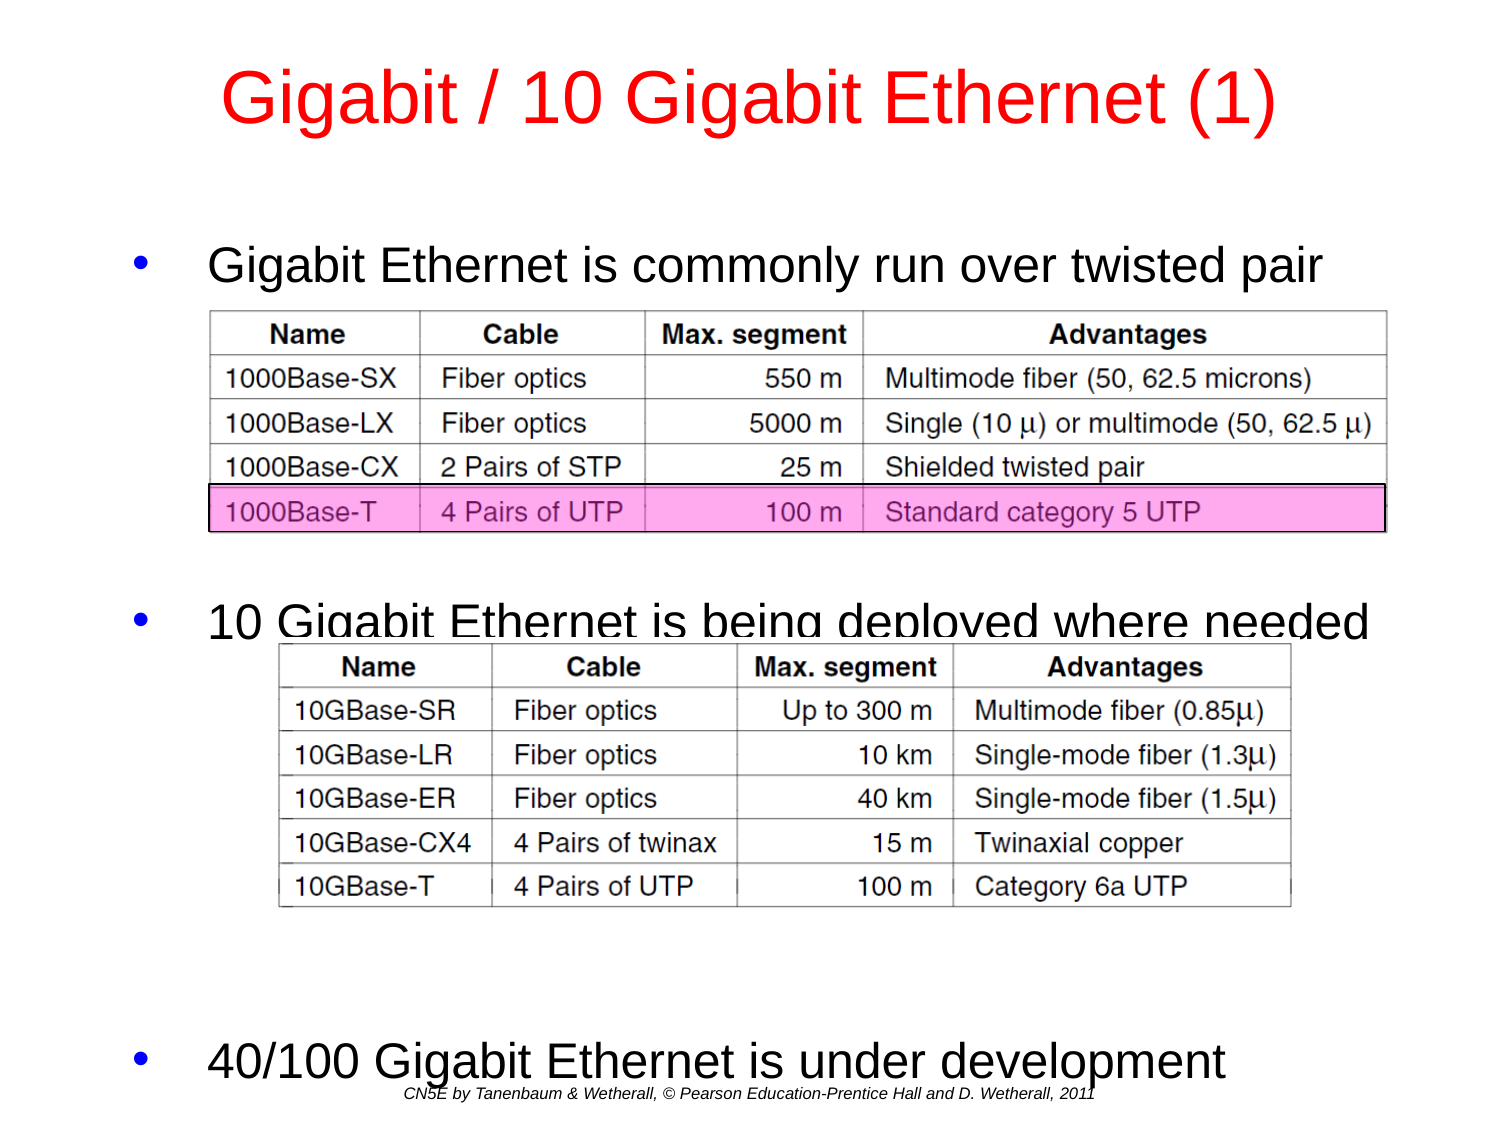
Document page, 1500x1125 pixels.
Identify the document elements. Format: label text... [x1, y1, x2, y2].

footer CN5E by Tanenbaum & Wetherall, © Pearson Education-Prentice Hall and D. Wetherall, 2011 [0, 1074, 1500, 1125]
picture [269, 637, 1301, 918]
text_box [201, 301, 1399, 545]
title Gigabit / 10 Gigabit Ethernet (1) [0, 0, 1500, 188]
list Gigabit Ethernet is commonly run over twisted pair 10 Gigabit Ethernet is being deployed where needed 40/100 Gigabit Ethernet is under development [116, 224, 1396, 980]
